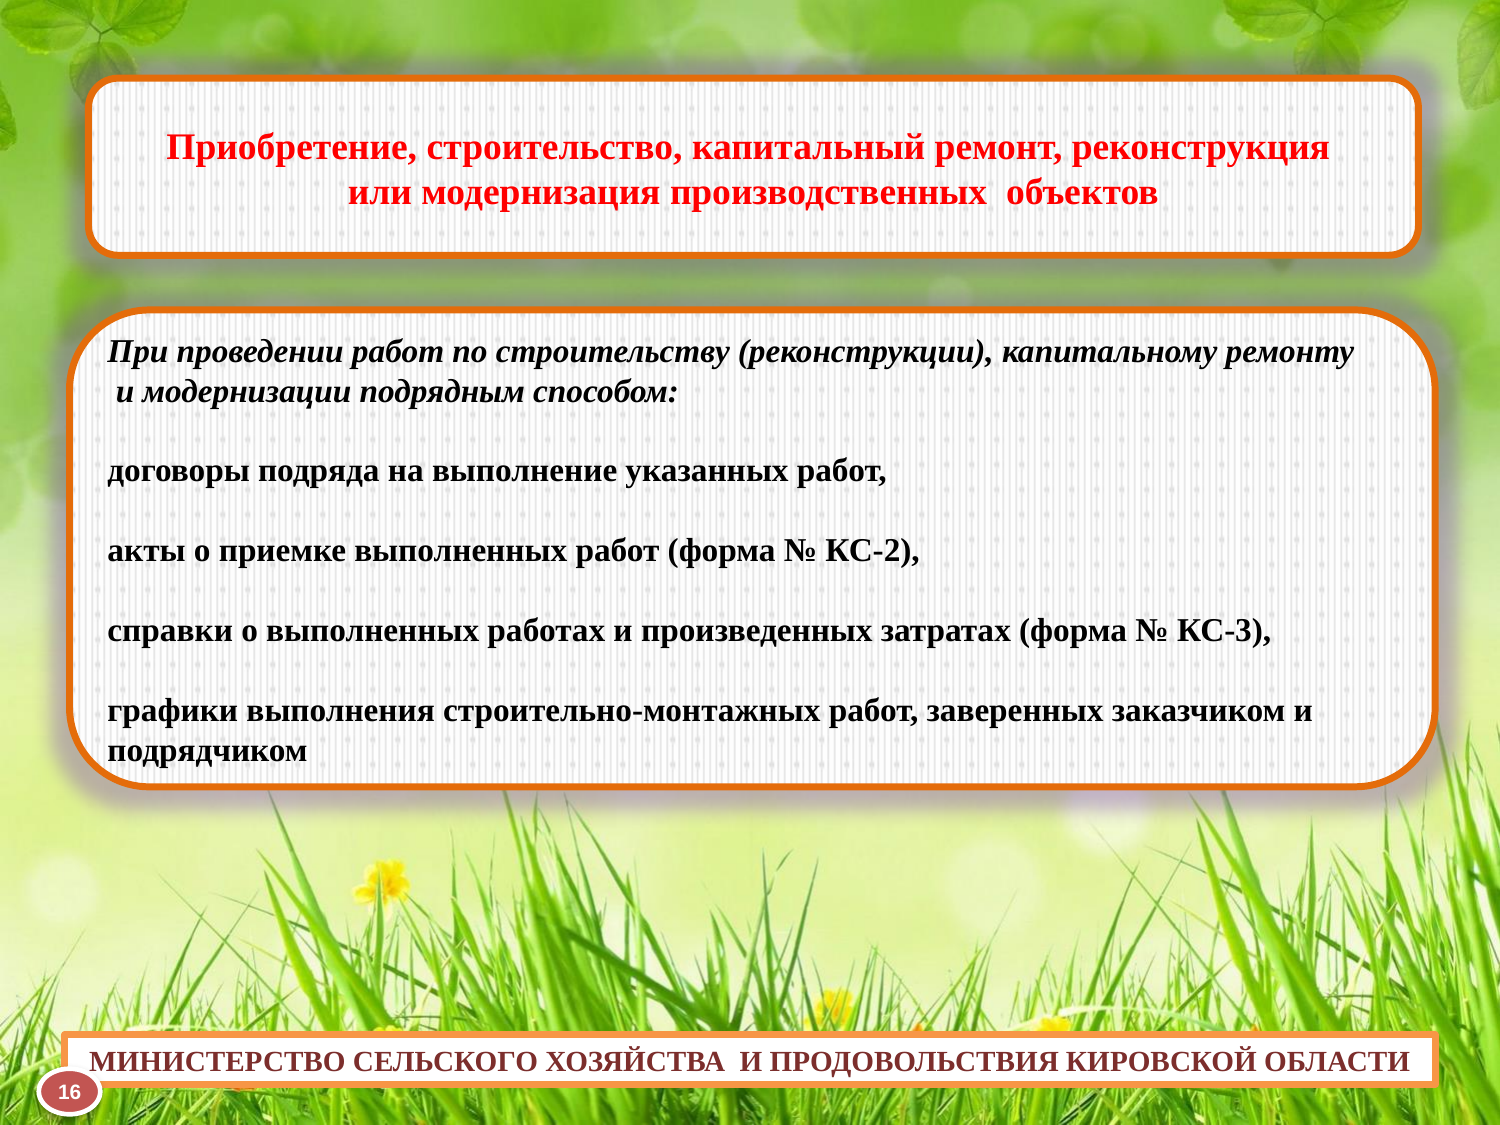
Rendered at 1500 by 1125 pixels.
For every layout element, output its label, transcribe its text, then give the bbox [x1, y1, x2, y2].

text_box 16 [35, 1065, 104, 1118]
text_box [123, 550, 1376, 657]
picture [0, 0, 1500, 1125]
text_box Приобретение, строительство, капитальный ремонт, реконструкция или модернизация производственных объектов [84, 74, 1422, 259]
text_box МИНИСТЕРСТВО СЕЛЬСКОГО ХОЗЯЙСТВА И ПРОДОВОЛЬСТВИЯ КИРОВСКОЙ ОБЛАСТИ [61, 1031, 1439, 1088]
text_box При проведении работ по строительству (реконструкции), капитальному ремонту и модернизации подрядным способом: договоры подряда на выполнение указанных работ, акты о приемке выполненных работ (форма № КС-2), справки о выполненных работах и произведенных затратах (форма № КС-3), графики выполнения строительно-монтажных работ, заверенных заказчиком и подрядчиком [66, 306, 1439, 791]
